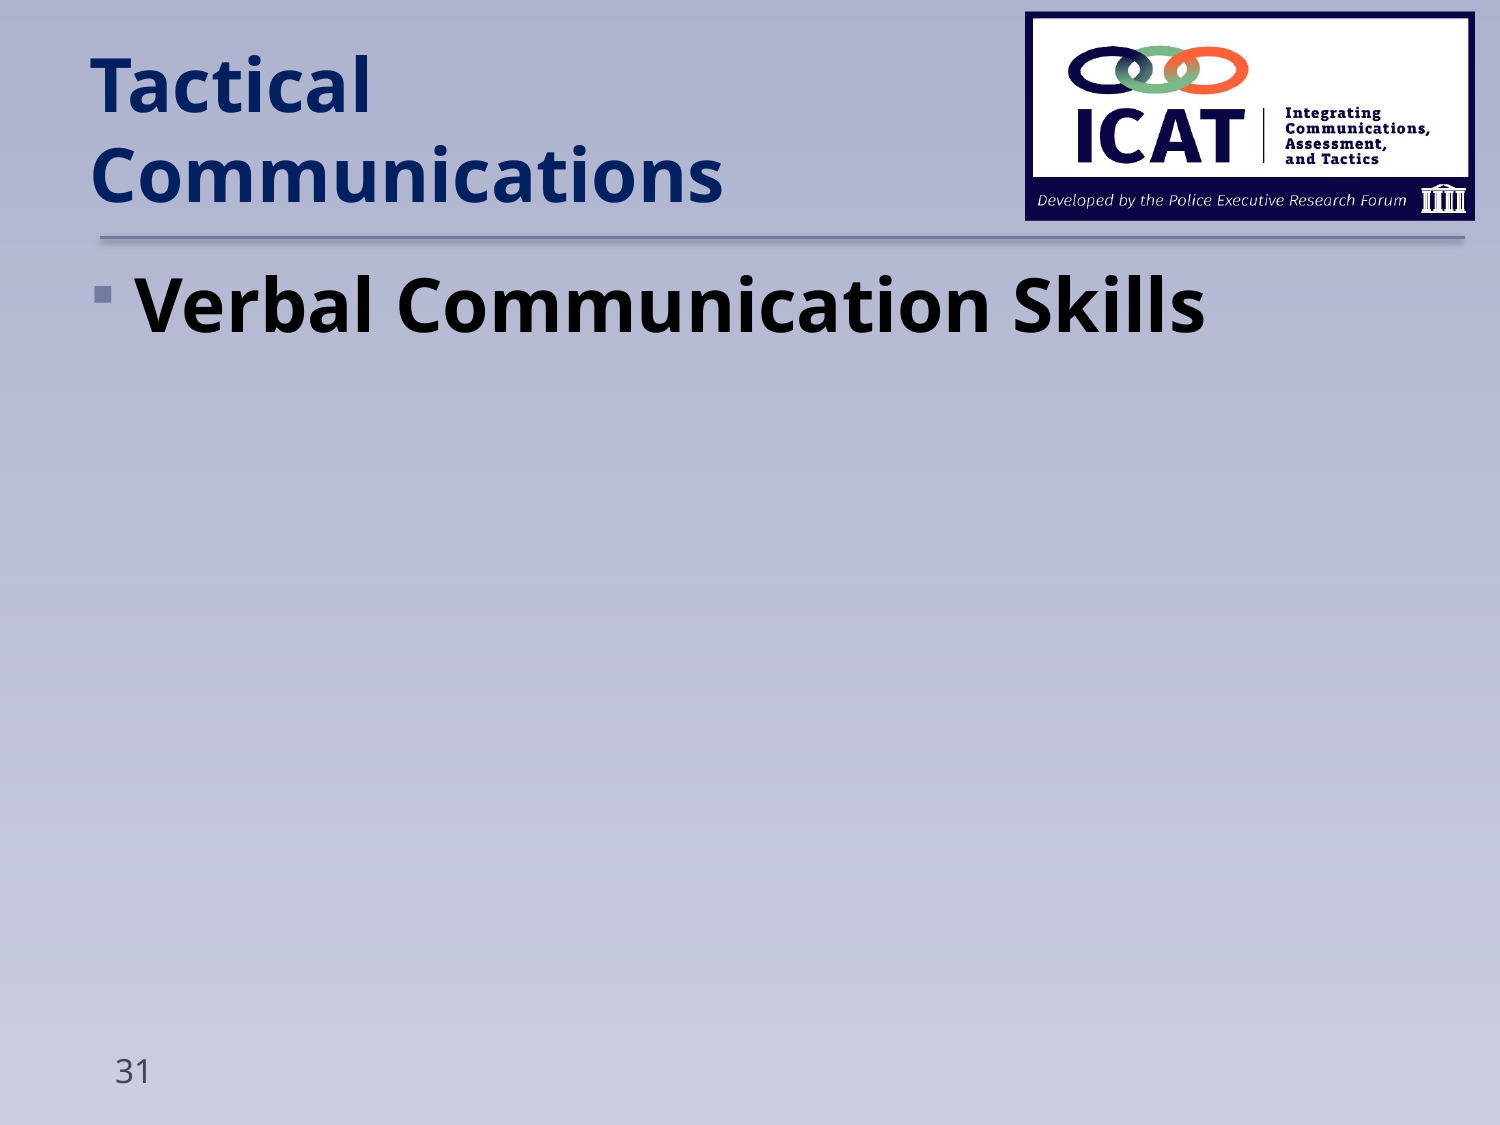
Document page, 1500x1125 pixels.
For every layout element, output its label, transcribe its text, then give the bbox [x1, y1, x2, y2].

title Tactical Communications [75, 24, 1018, 225]
slide_number 31 [100, 1060, 426, 1103]
list Verbal Communication Skills [75, 249, 1425, 1060]
picture [1024, 11, 1476, 221]
